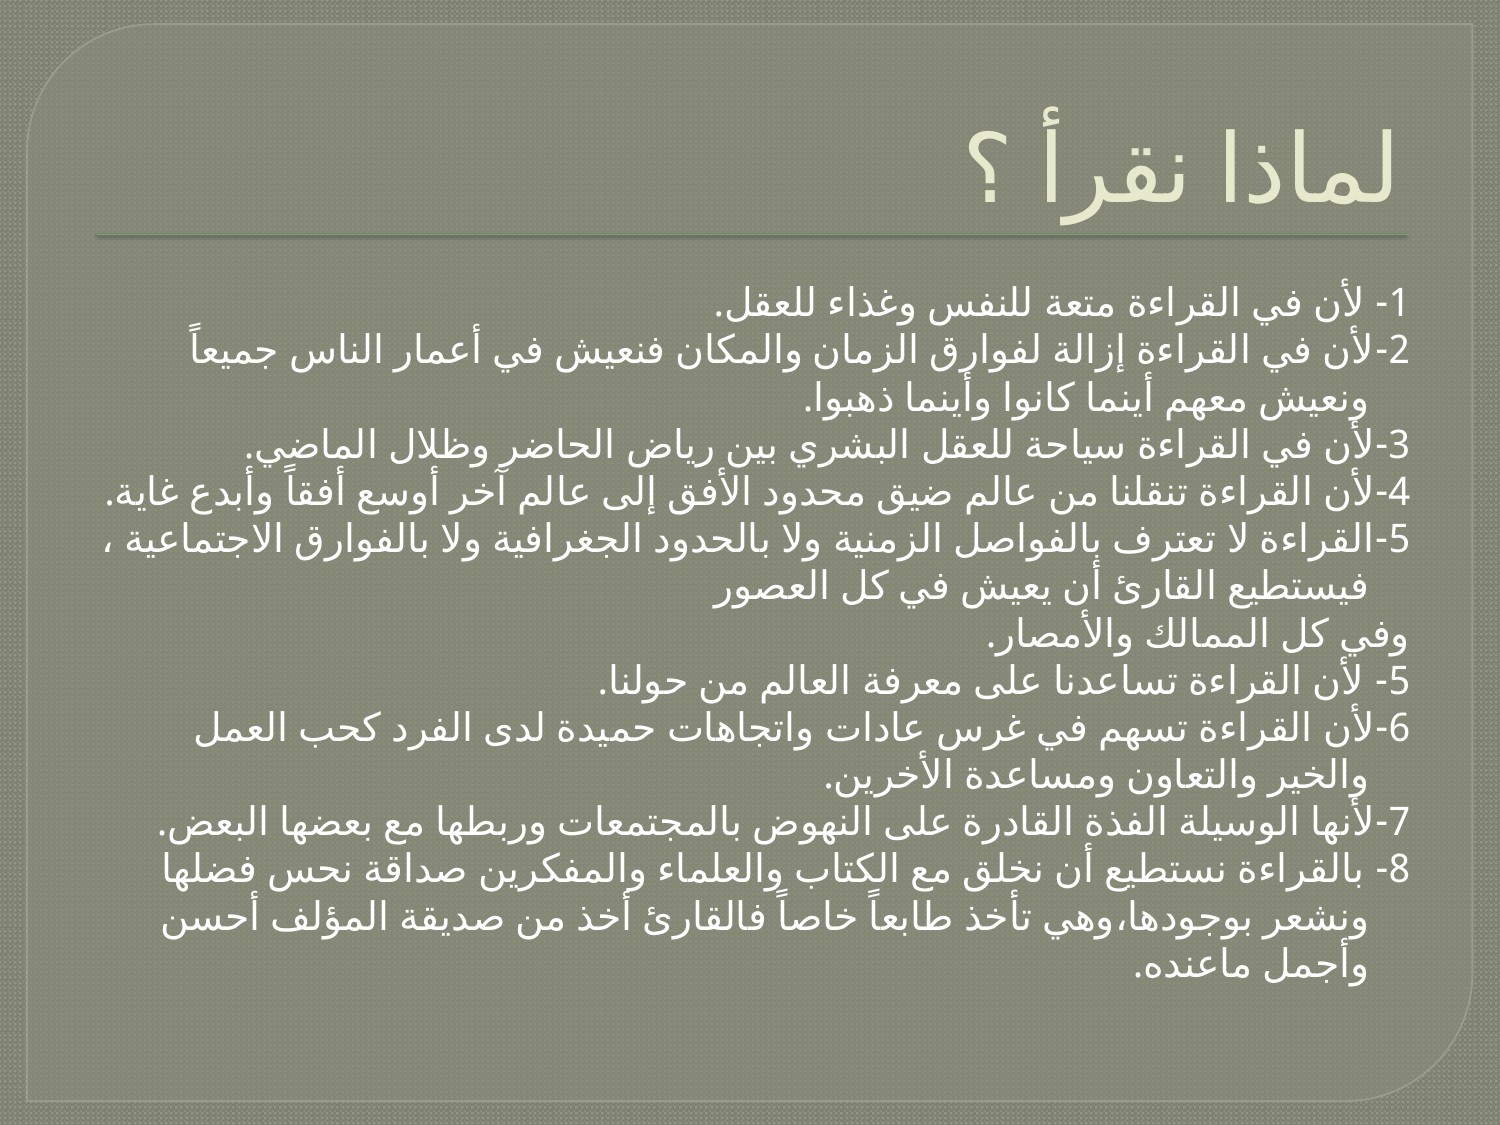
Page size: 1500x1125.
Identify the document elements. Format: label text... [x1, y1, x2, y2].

title لماذا نقرأ ؟ [75, 41, 1425, 230]
list 1- لأن في القراءة متعة للنفس وغذاء للعقل. 2-لأن في القراءة إزالة لفوارق الزمان والمكان فنعيش في أعمار الناس جميعاً ونعيش معهم أينما كانوا وأينما ذهبوا. 3-لأن في القراءة سياحة للعقل البشري بين رياض الحاضر وظلال الماضي. 4-لأن القراءة تنقلنا من عالم ضيق محدود الأفق إلى عالم آخر أوسع أفقاً وأبدع غاية. 5-القراءة لا تعترف بالفواصل الزمنية ولا بالحدود الجغرافية ولا بالفوارق الاجتماعية ، فيستطيع القارئ أن يعيش في كل العصور وفي كل الممالك والأمصار. 5- لأن القراءة تساعدنا على معرفة العالم من حولنا. 6-لأن القراءة تسهم في غرس عادات واتجاهات حميدة لدى الفرد كحب العمل والخير والتعاون ومساعدة الأخرين. 7-لأنها الوسيلة الفذة القادرة على النهوض بالمجتمعات وربطها مع بعضها البعض. 8- بالقراءة نستطيع أن نخلق مع الكتاب والعلماء والمفكرين صداقة نحس فضلها ونشعر بوجودها،وهي تأخذ طابعاً خاصاً فالقارئ أخذ من صديقة المؤلف أحسن وأجمل ماعنده. [75, 270, 1425, 1013]
